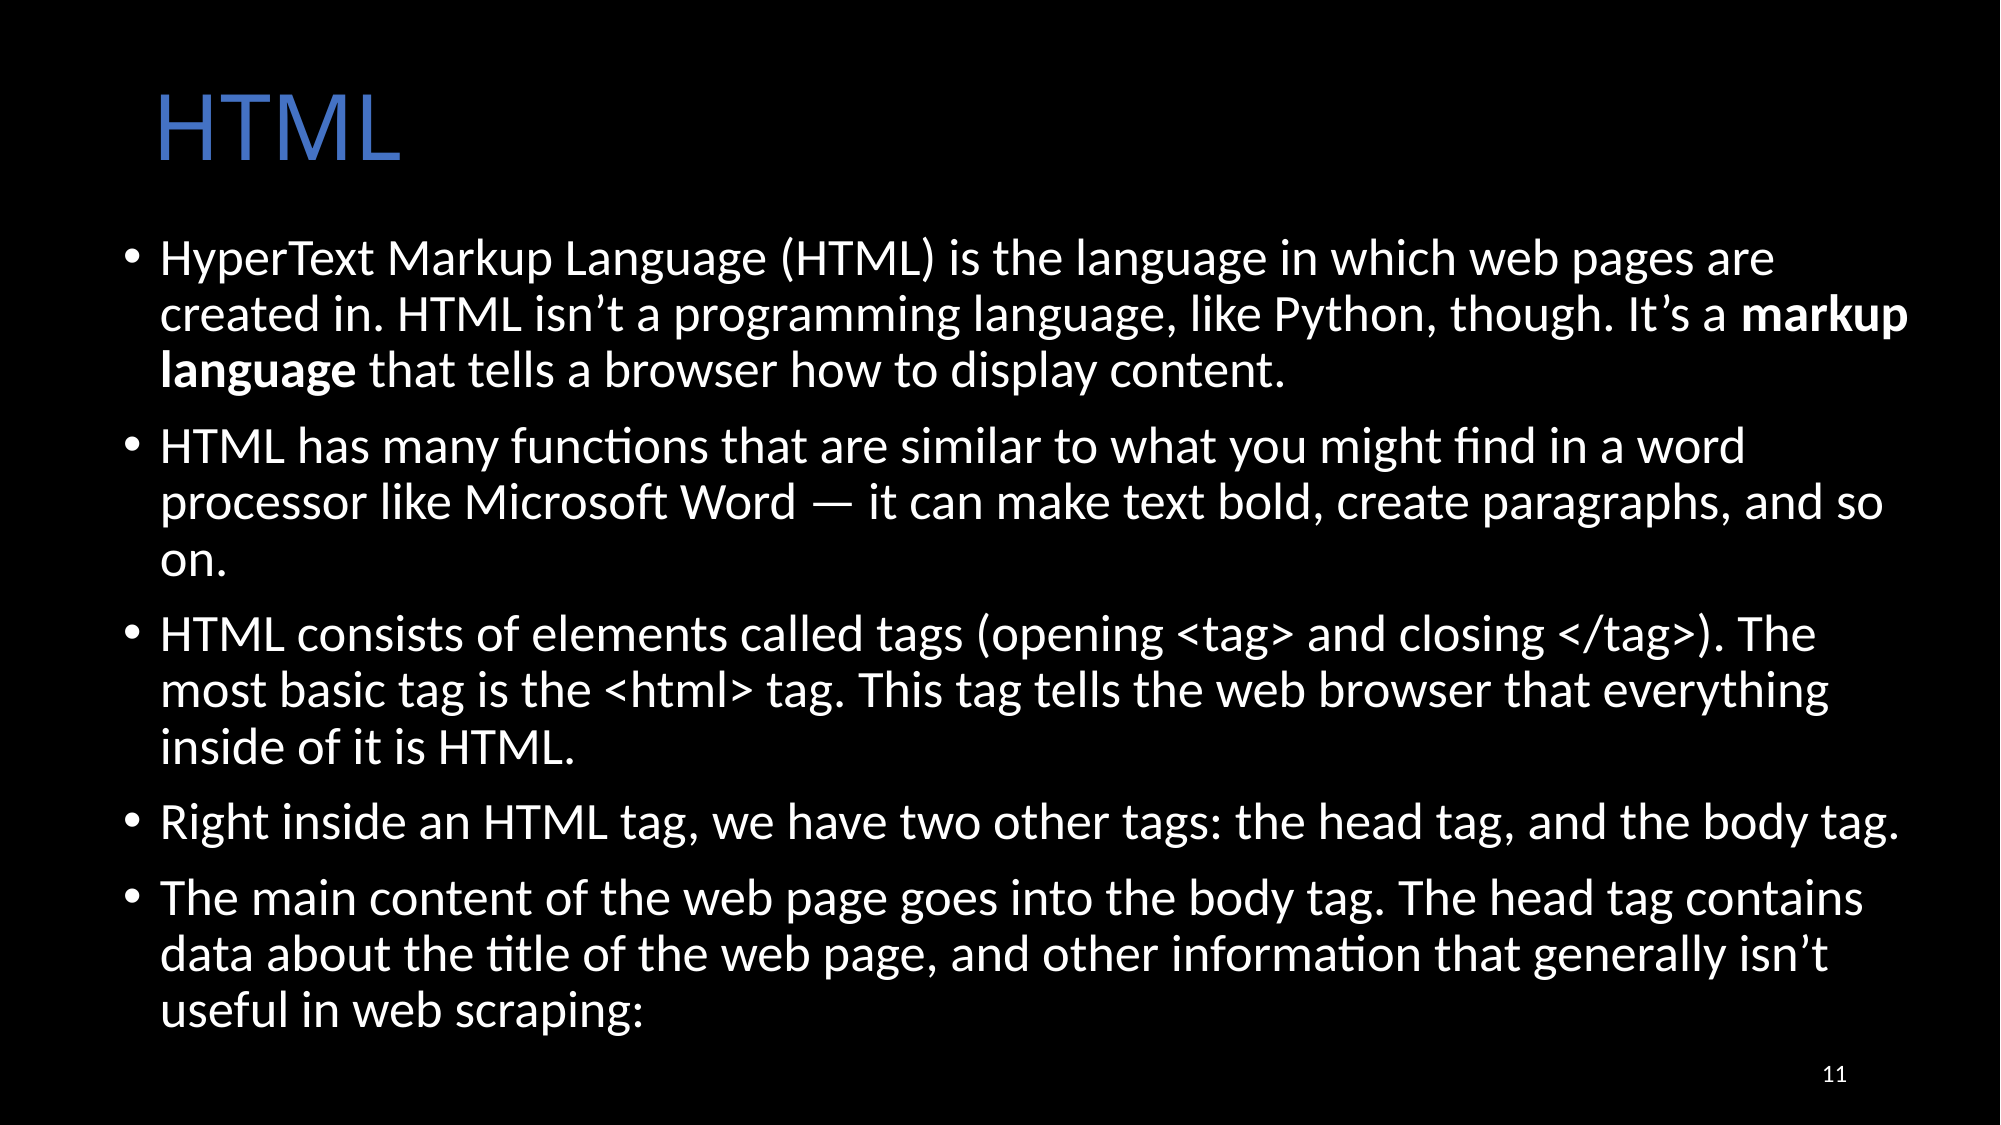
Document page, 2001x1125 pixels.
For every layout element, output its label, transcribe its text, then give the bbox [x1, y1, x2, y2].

title HTML [137, 22, 1863, 222]
list HyperText Markup Language (HTML) is the language in which web pages are created in. HTML isn’t a programming language, like Python, though. It’s a markup language that tells a browser how to display content. HTML has many functions that are similar to what you might find in a word processor like Microsoft Word — it can make text bold, create paragraphs, and so on. HTML consists of elements called tags (opening <tag> and closing </tag>). The most basic tag is the <html> tag. This tag tells the web browser that everything inside of it is HTML. Right inside an HTML tag, we have two other tags: the head tag, and the body tag. The main content of the web page goes into the body tag. The head tag contains data about the title of the web page, and other information that generally isn’t useful in web scraping: [108, 222, 1934, 1103]
slide_number 11 [1412, 1042, 1863, 1103]
